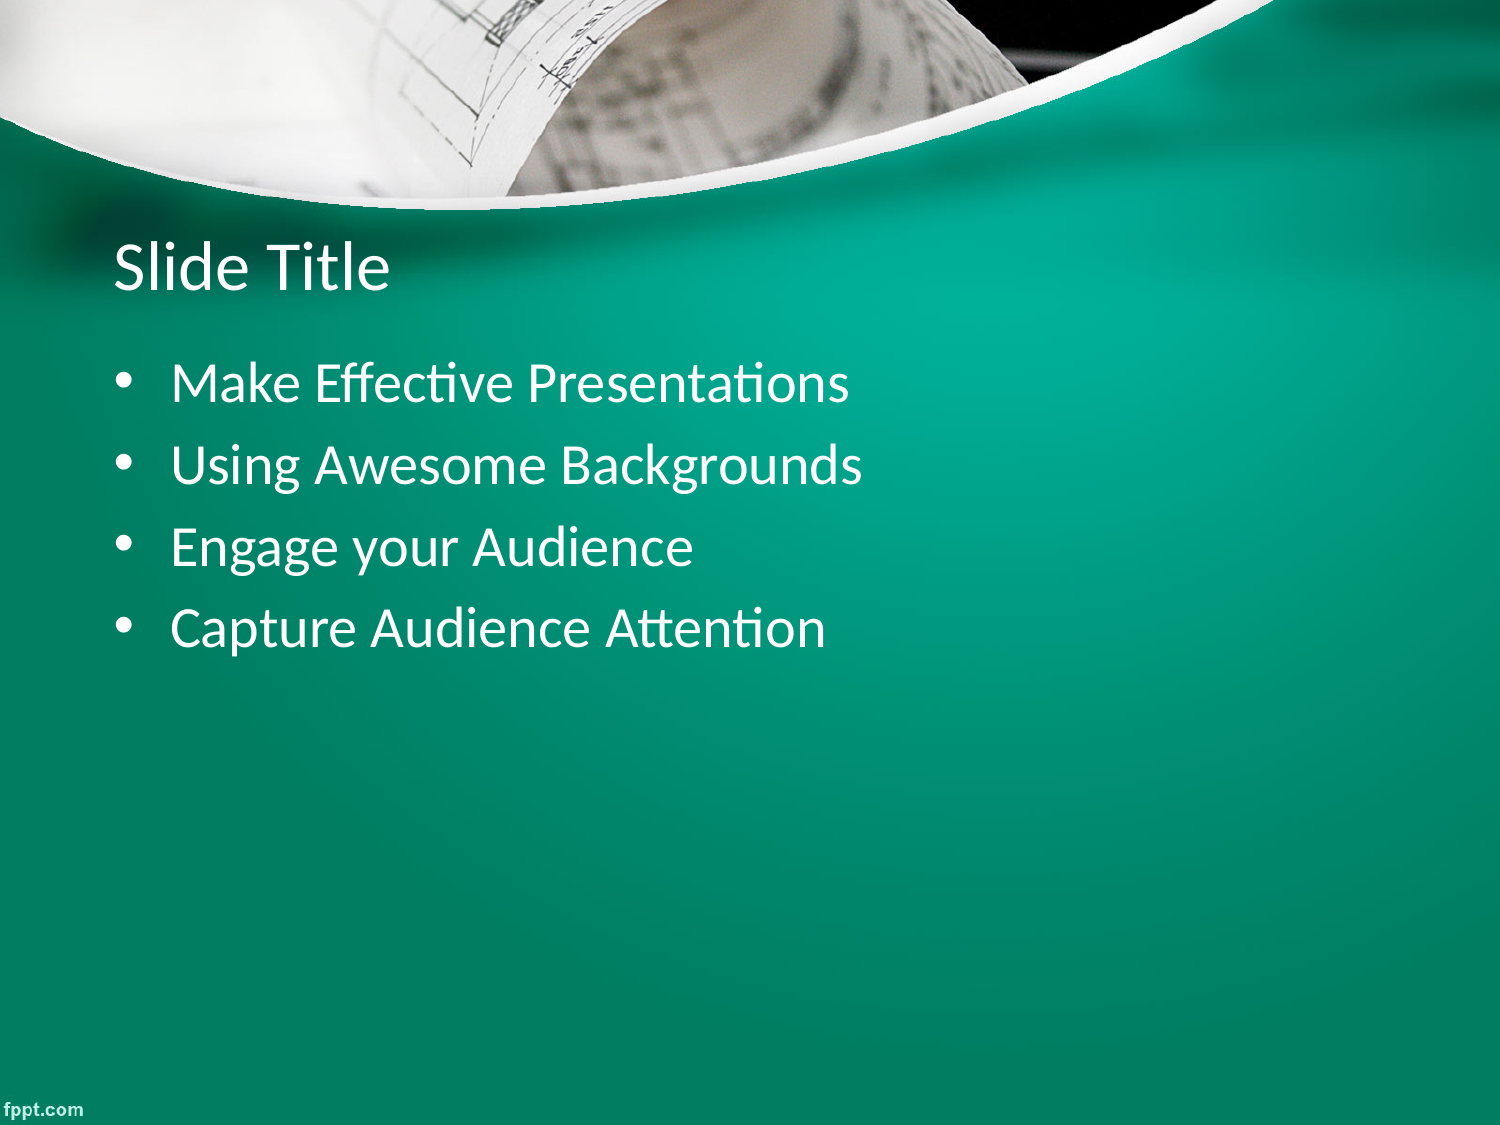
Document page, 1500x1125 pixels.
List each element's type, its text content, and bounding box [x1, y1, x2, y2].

title Slide Title [98, 211, 1449, 312]
list Make Effective Presentations Using Awesome Backgrounds Engage your Audience Capture Audience Attention [98, 337, 1352, 989]
picture [0, 0, 1500, 1125]
